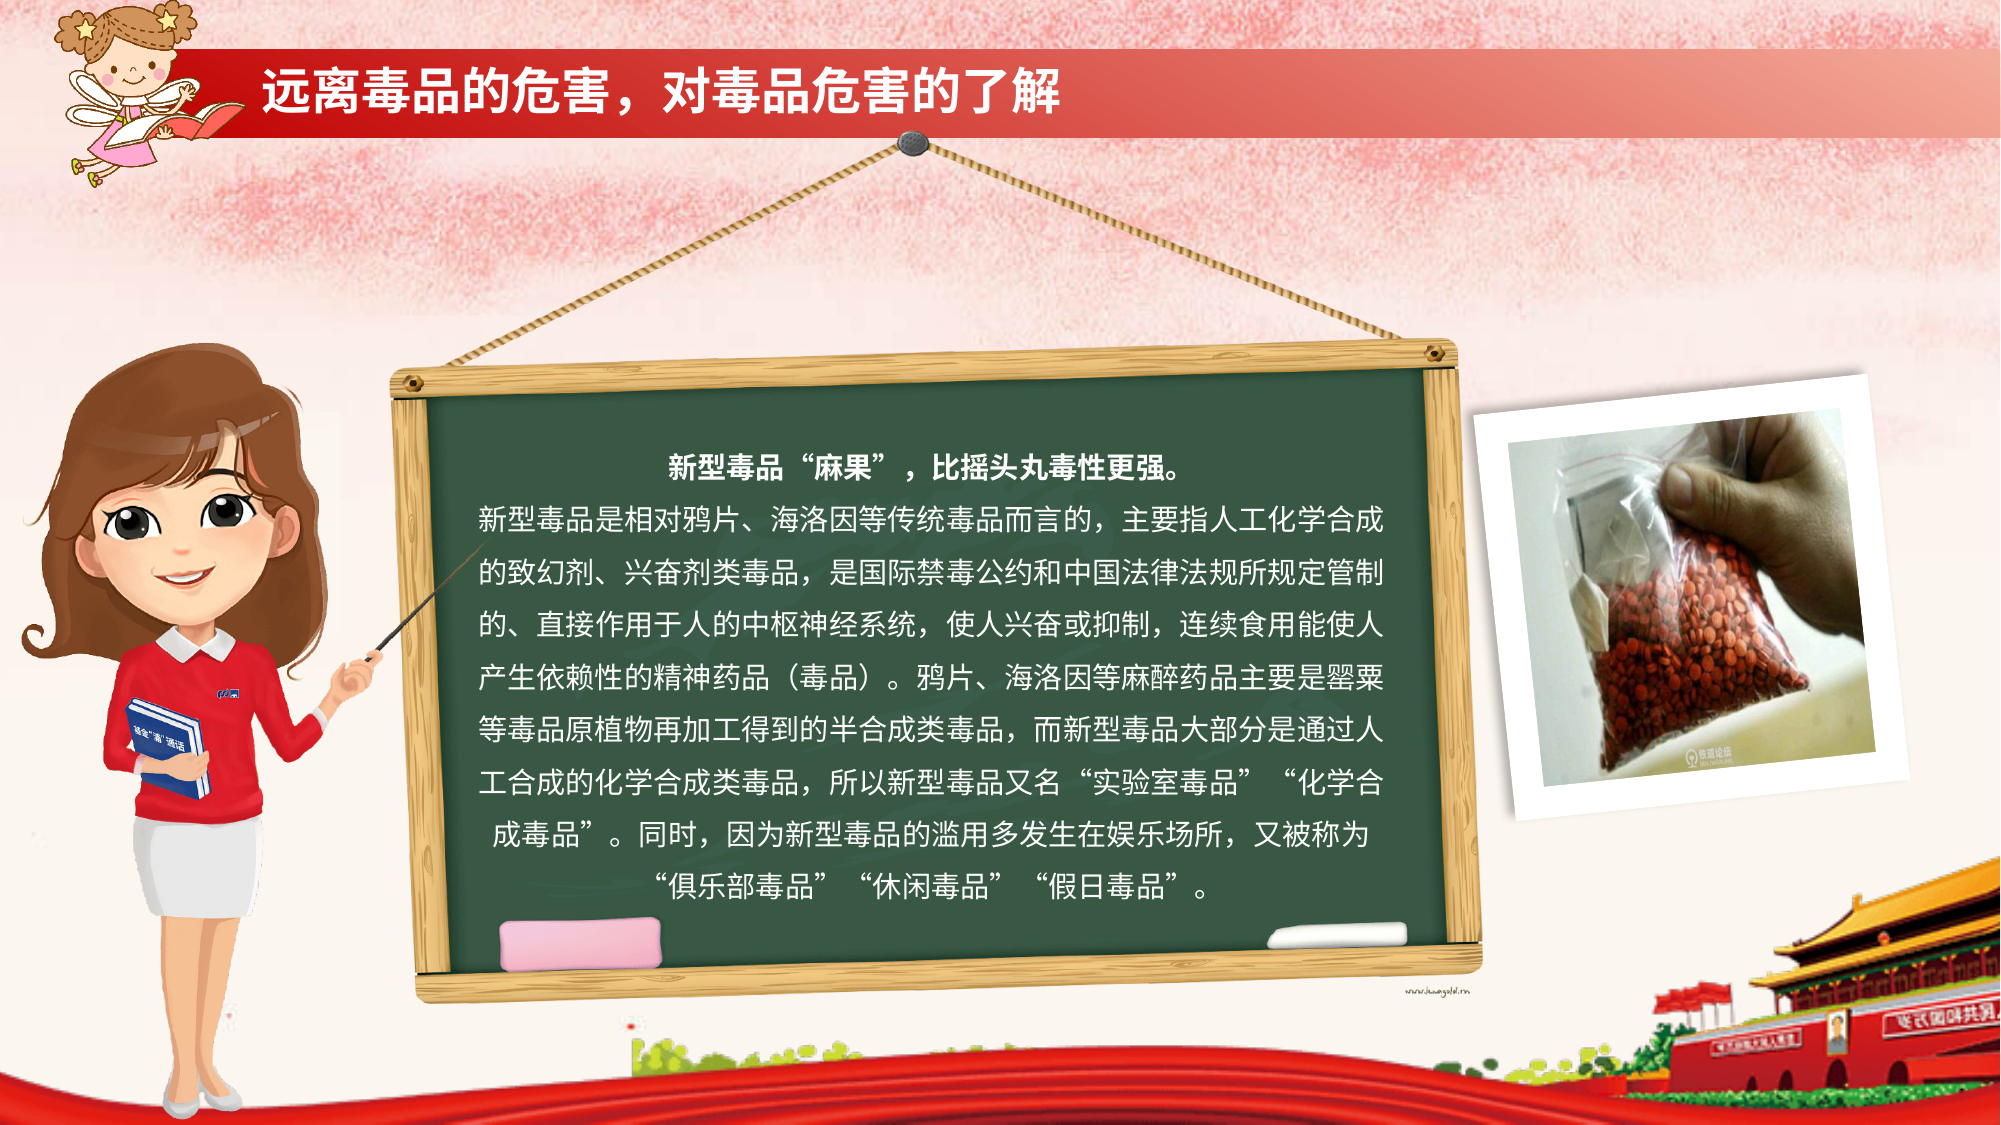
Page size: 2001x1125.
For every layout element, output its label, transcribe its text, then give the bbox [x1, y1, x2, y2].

text_box 远离毒品的危害，对毒品危害的了解 [174, 52, 1149, 128]
picture [0, 0, 2001, 1125]
